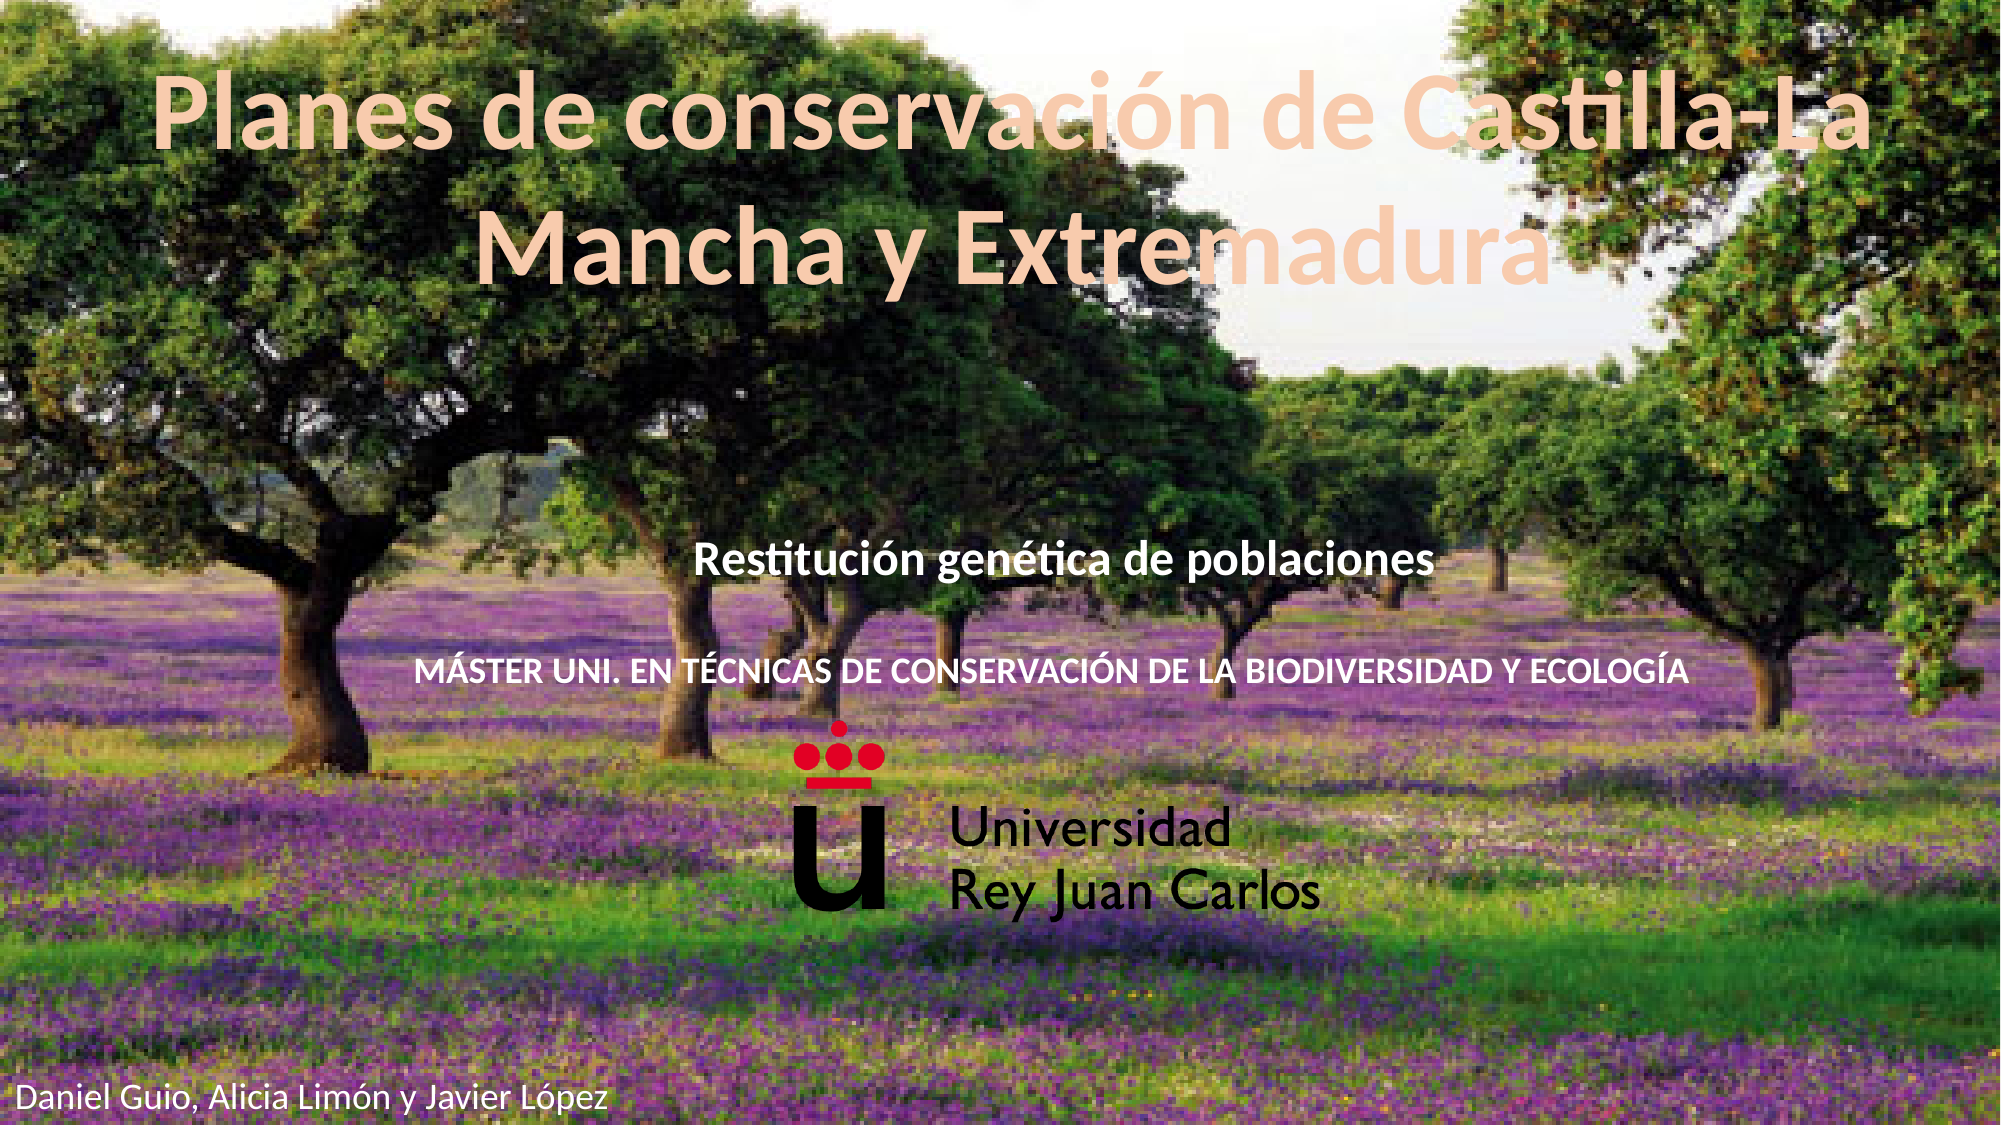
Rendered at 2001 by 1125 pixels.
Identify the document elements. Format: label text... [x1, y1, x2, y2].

text_box Planes de conservación de Castilla-La Mancha y Extremadura [58, 29, 1969, 315]
picture [0, 0, 2001, 1125]
text_box Daniel Guio, Alicia Limón y Javier López [0, 1064, 641, 1125]
text_box Restitución genética de poblaciones MÁSTER UNI. EN TÉCNICAS DE CONSERVACIÓN DE LA BIODIVERSIDAD Y ECOLOGÍA [398, 518, 1732, 744]
